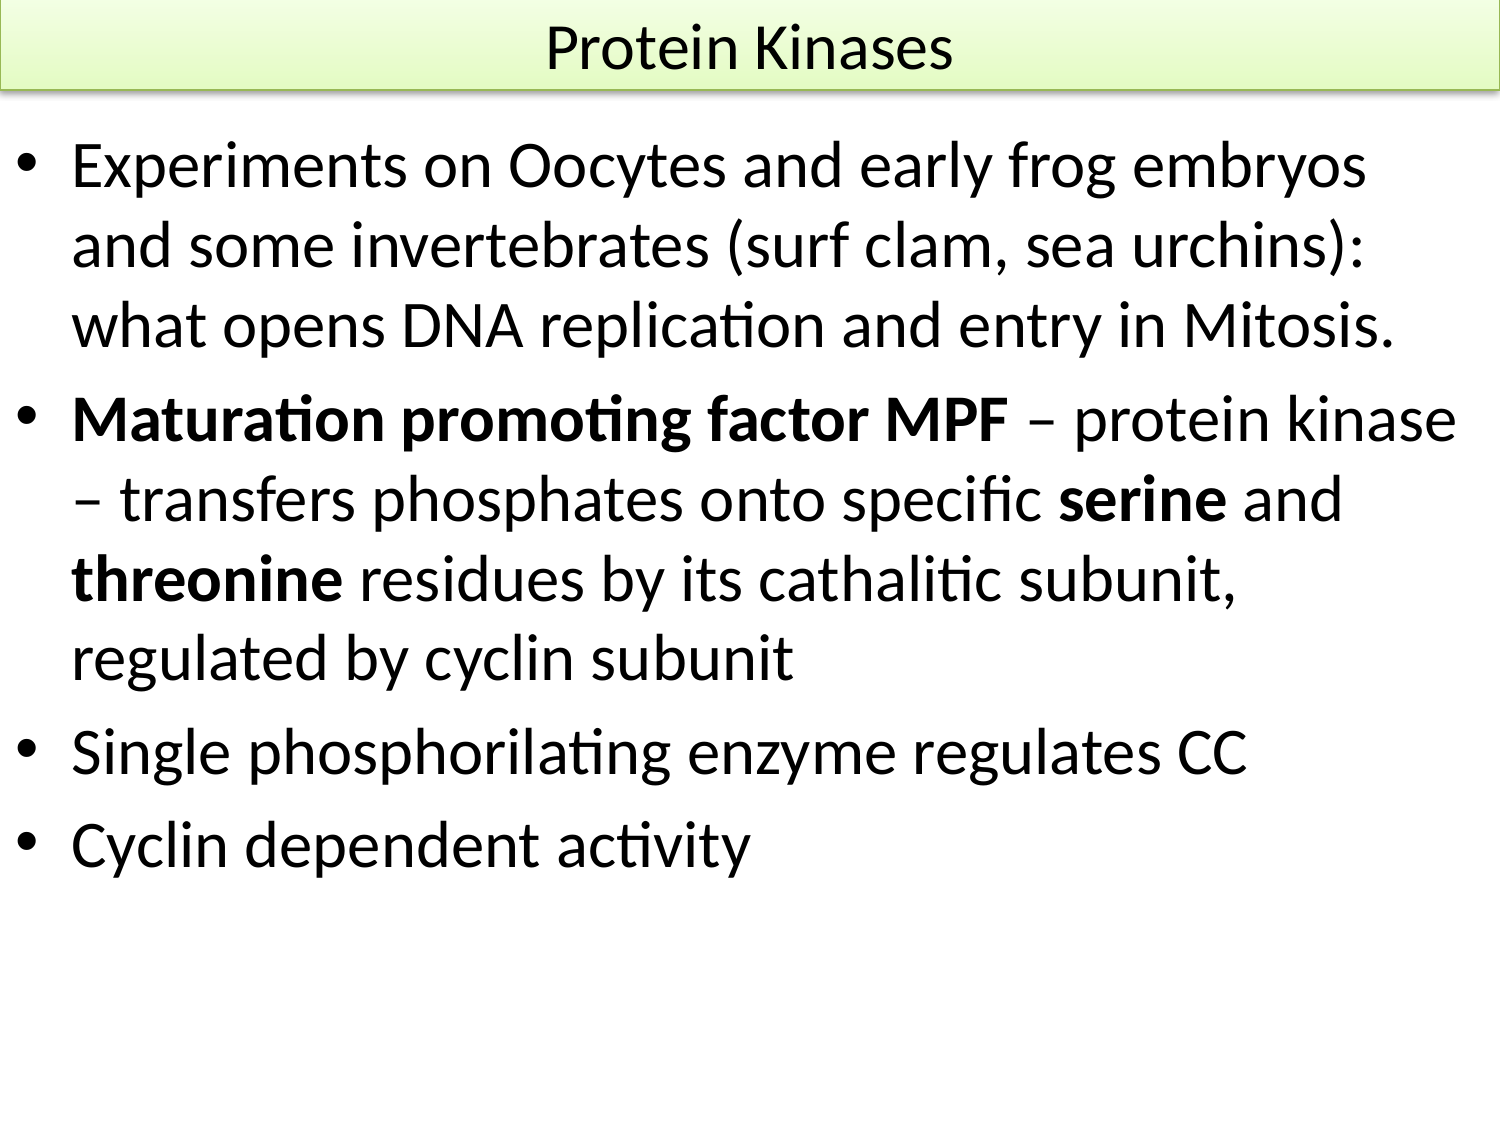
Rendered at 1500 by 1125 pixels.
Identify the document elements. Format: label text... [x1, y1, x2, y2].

title Protein Kinases [0, 0, 1500, 91]
list Experiments on Oocytes and early frog embryos and some invertebrates (surf clam, sea urchins): what opens DNA replication and entry in Mitosis. Maturation promoting factor MPF – protein kinase – transfers phosphates onto specific serine and threonine residues by its cathalitic subunit, regulated by cyclin subunit Single phosphorilating enzyme regulates CC Cyclin dependent activity [0, 113, 1500, 1125]
